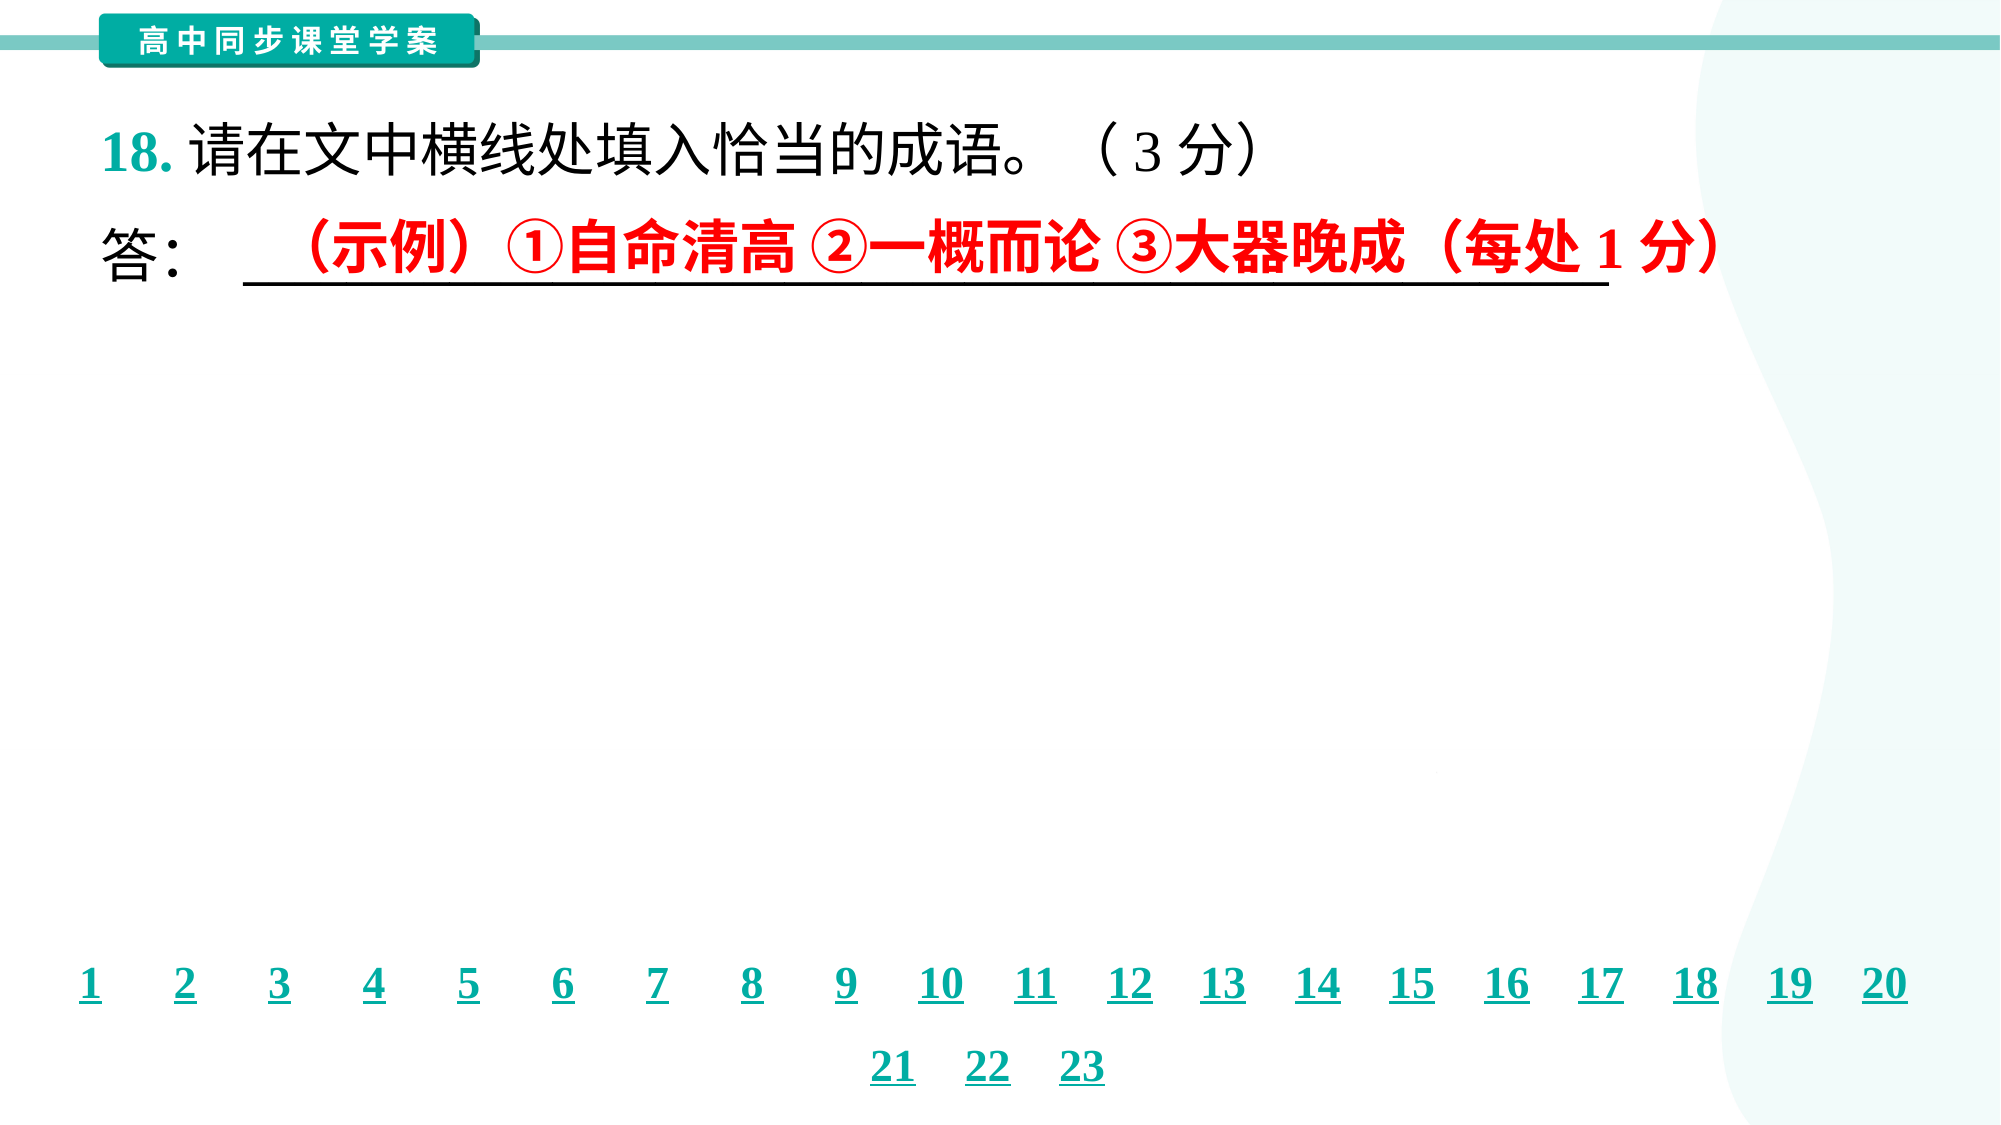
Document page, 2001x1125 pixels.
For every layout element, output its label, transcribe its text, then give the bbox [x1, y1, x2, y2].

text_box （示例）①自命清高 ②一概而论 ③大器晚成（每处1分） [245, 178, 1783, 281]
picture [0, 0, 2000, 1125]
text_box 18.请在文中横线处填入恰当的成语。（3分） 答： _____________________________________________________ [100, 76, 1899, 290]
